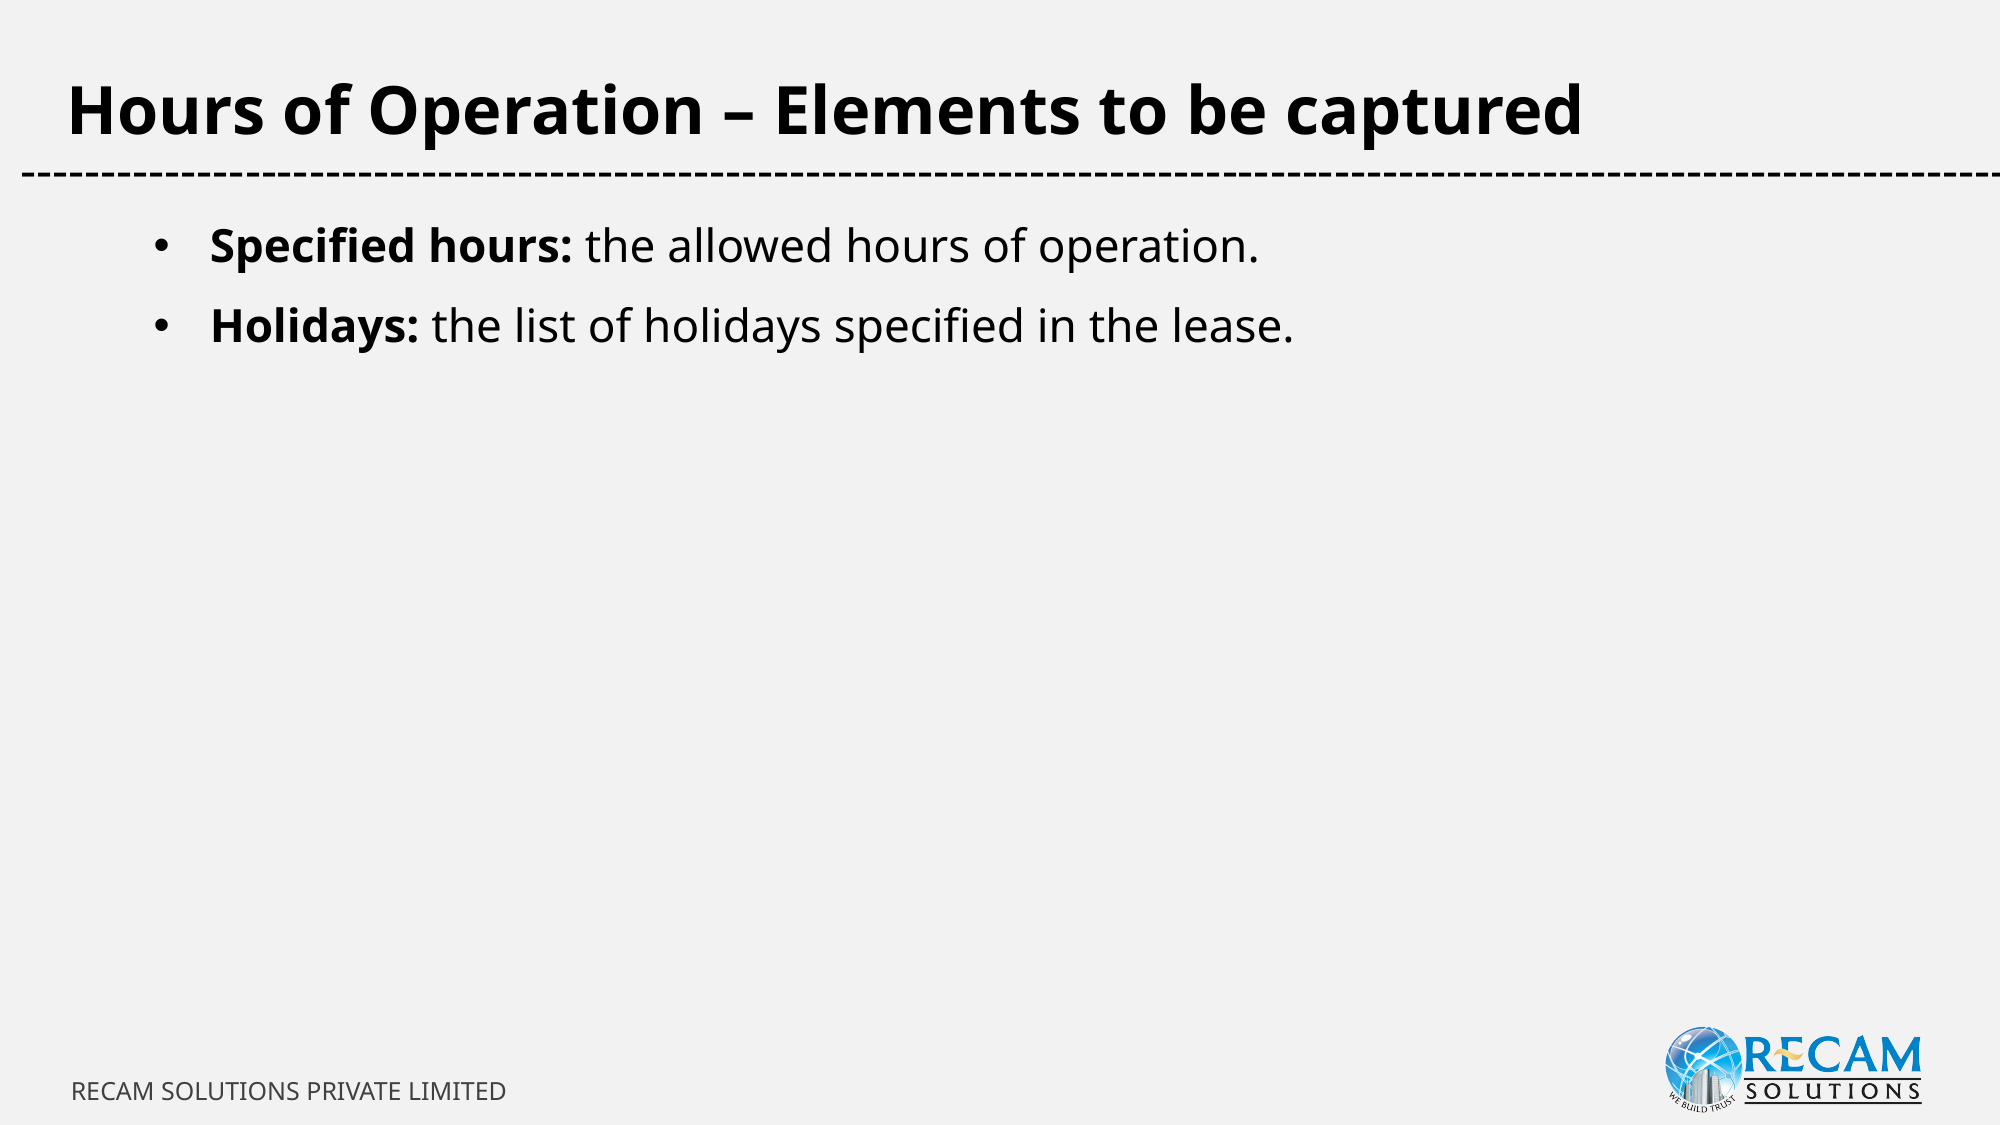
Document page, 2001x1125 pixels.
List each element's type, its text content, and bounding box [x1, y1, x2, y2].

picture [1652, 1014, 1935, 1125]
text_box ----------------------------------------------------------------------------------------------------------------------------- [6, 131, 2000, 207]
text_box Specified hours: the allowed hours of operation. Holidays: the list of holidays specified in the lease. [138, 209, 1842, 360]
text_box Hours of Operation – Elements to be captured [51, 60, 1979, 131]
footer RECAM SOLUTIONS PRIVATE LIMITED [70, 1073, 971, 1107]
